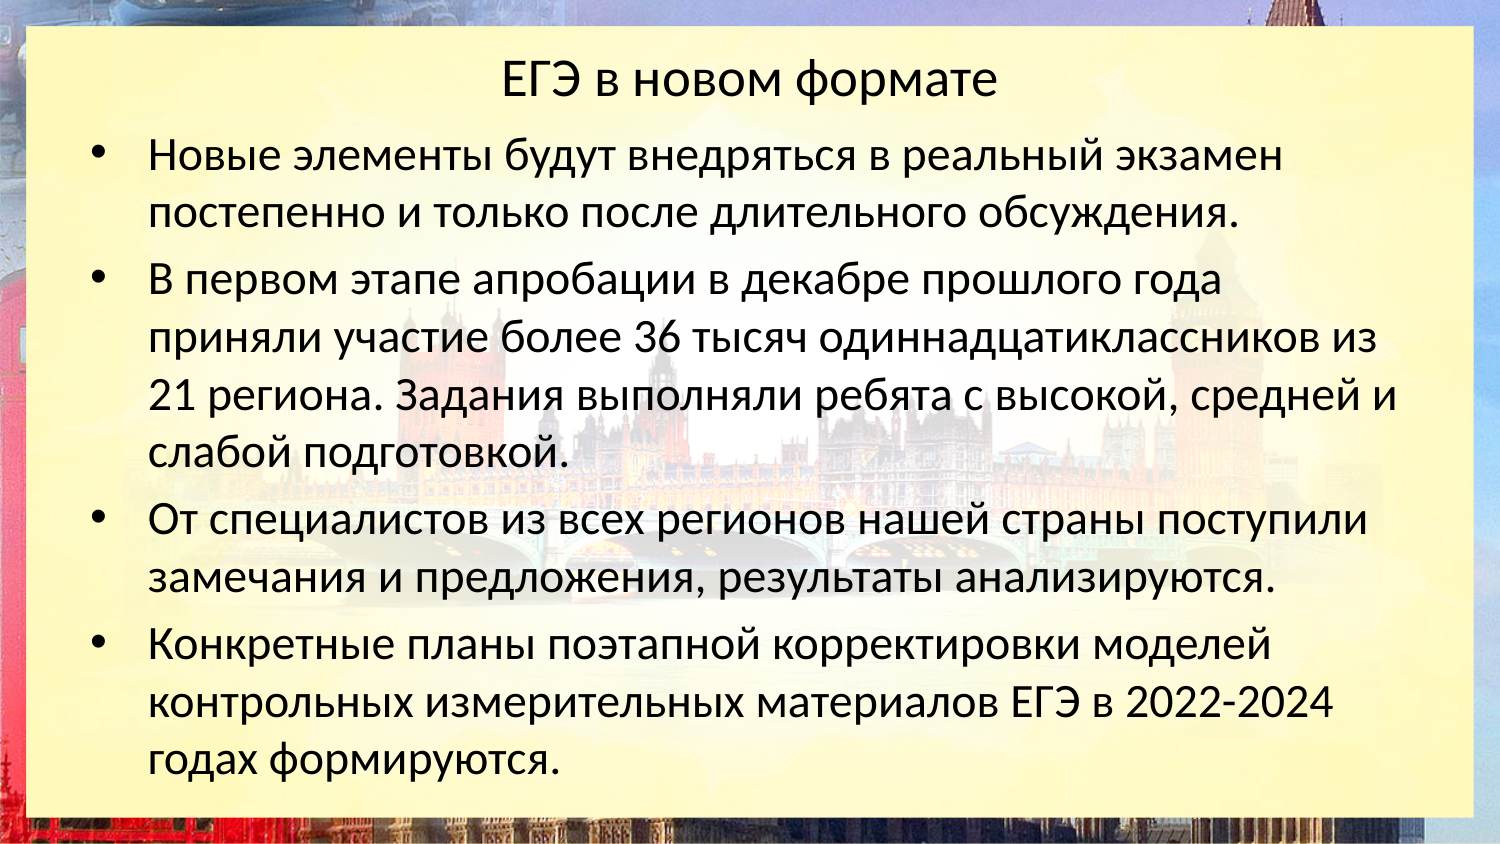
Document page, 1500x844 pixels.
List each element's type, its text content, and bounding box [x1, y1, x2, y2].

list Новые элементы будут внедряться в реальный экзамен постепенно и только после длительного обсуждения. В первом этапе апробации в декабре прошлого года приняли участие более 36 тысяч одиннадцатиклассников из 21 региона. Задания выполняли ребята с высокой, средней и слабой подготовкой. От специалистов из всех регионов нашей страны поступили замечания и предложения, результаты анализируются. Конкретные планы поэтапной корректировки моделей контрольных измерительных материалов ЕГЭ в 2022-2024 годах формируются. [75, 114, 1425, 800]
title ЕГЭ в новом формате [75, 33, 1425, 114]
picture [0, 0, 1500, 844]
